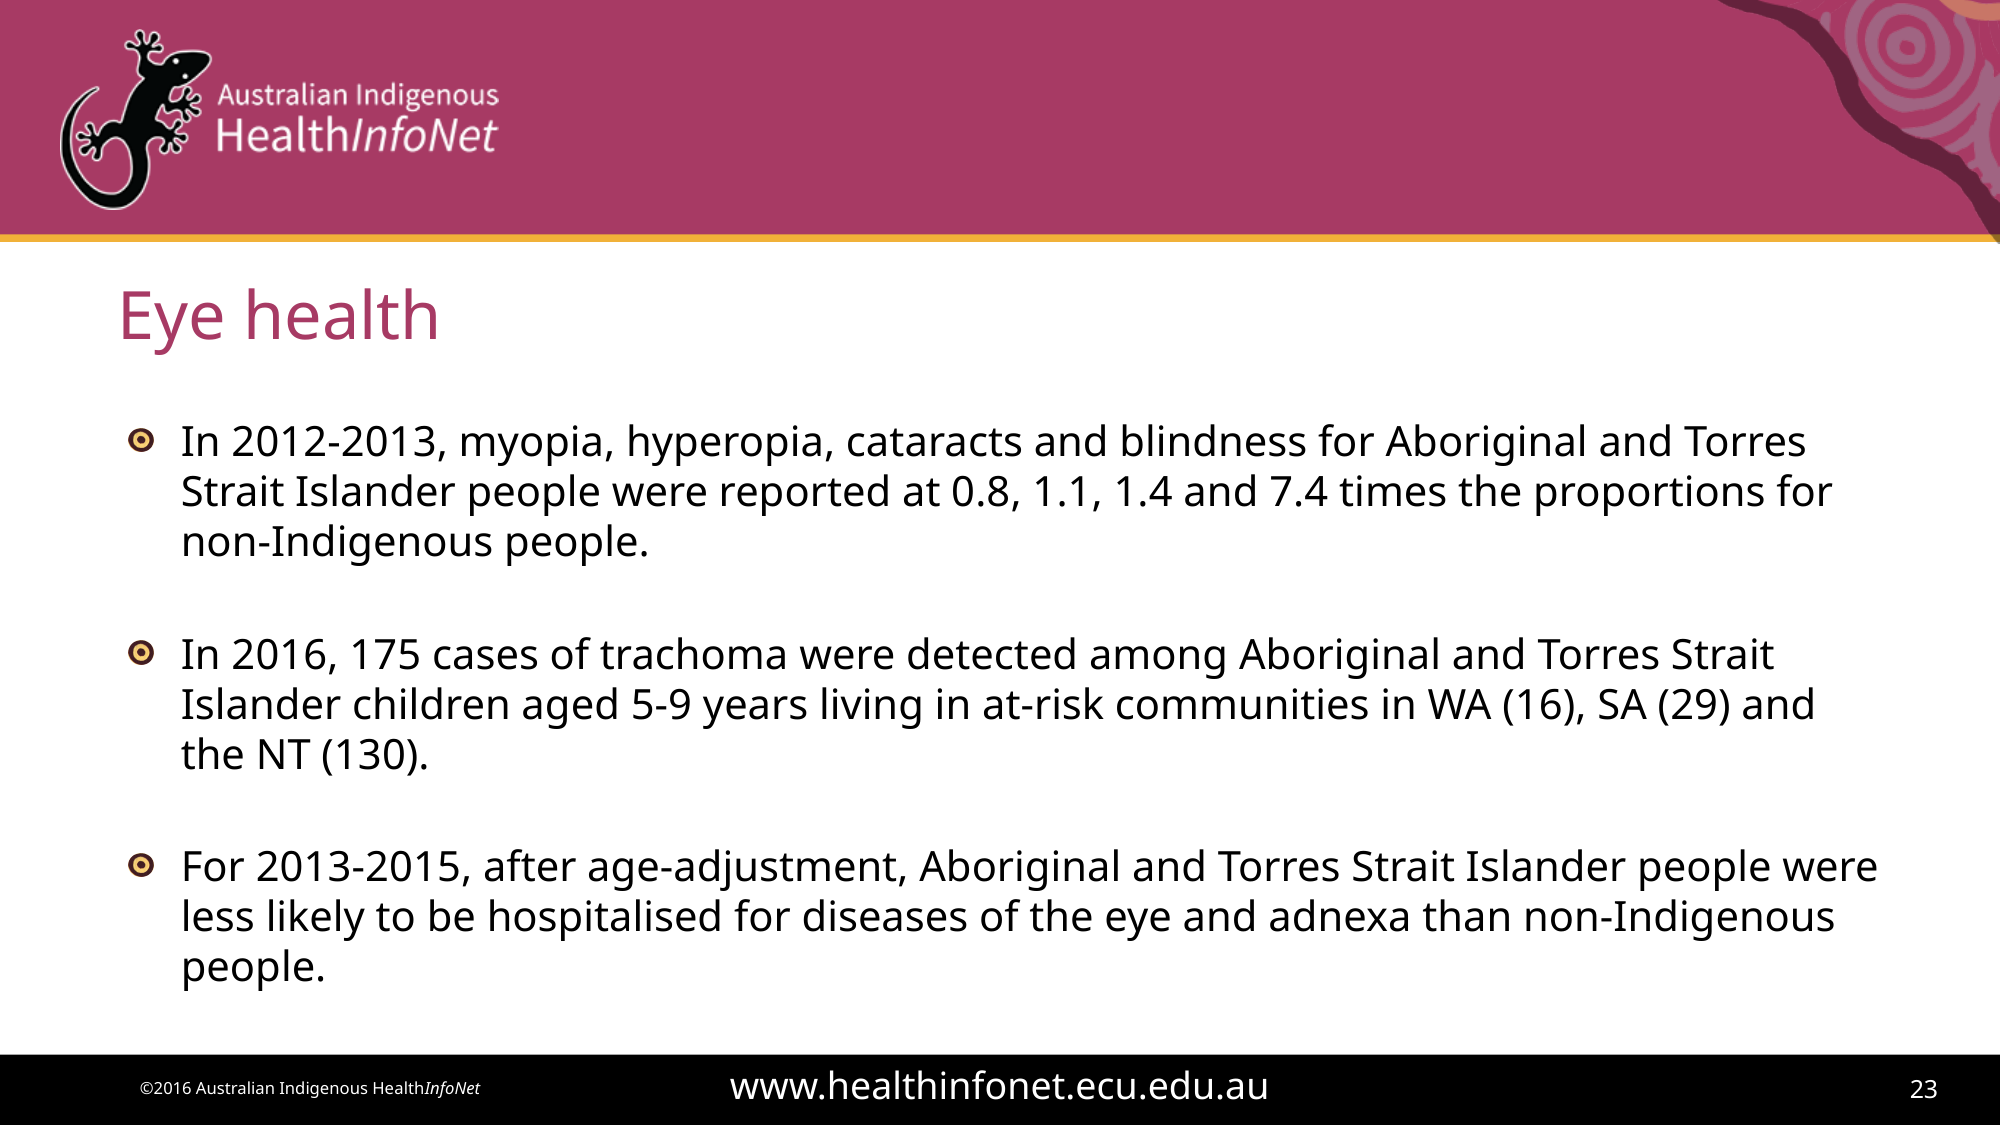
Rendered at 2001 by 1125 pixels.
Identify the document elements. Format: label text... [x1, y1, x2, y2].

picture [128, 428, 154, 452]
title Eye health [102, 249, 1900, 375]
picture [60, 29, 499, 210]
picture [128, 640, 154, 665]
picture [1673, 0, 2000, 279]
list In 2012-2013, myopia, hyperopia, cataracts and blindness for Aboriginal and Torres Strait Islander people were reported at 0.8, 1.1, 1.4 and 7.4 times the proportions for non-Indigenous people. In 2016, 175 cases of trachoma were detected among Aboriginal and Torres Strait Islander children aged 5-9 years living in at-risk communities in WA (16), SA (29) and the NT (130). For 2013-2015, after age-adjustment, Aboriginal and Torres Strait Islander people were less likely to be hospitalised for diseases of the eye and adnexa than non-Indigenous people. [99, 399, 1901, 1051]
picture [128, 853, 154, 877]
